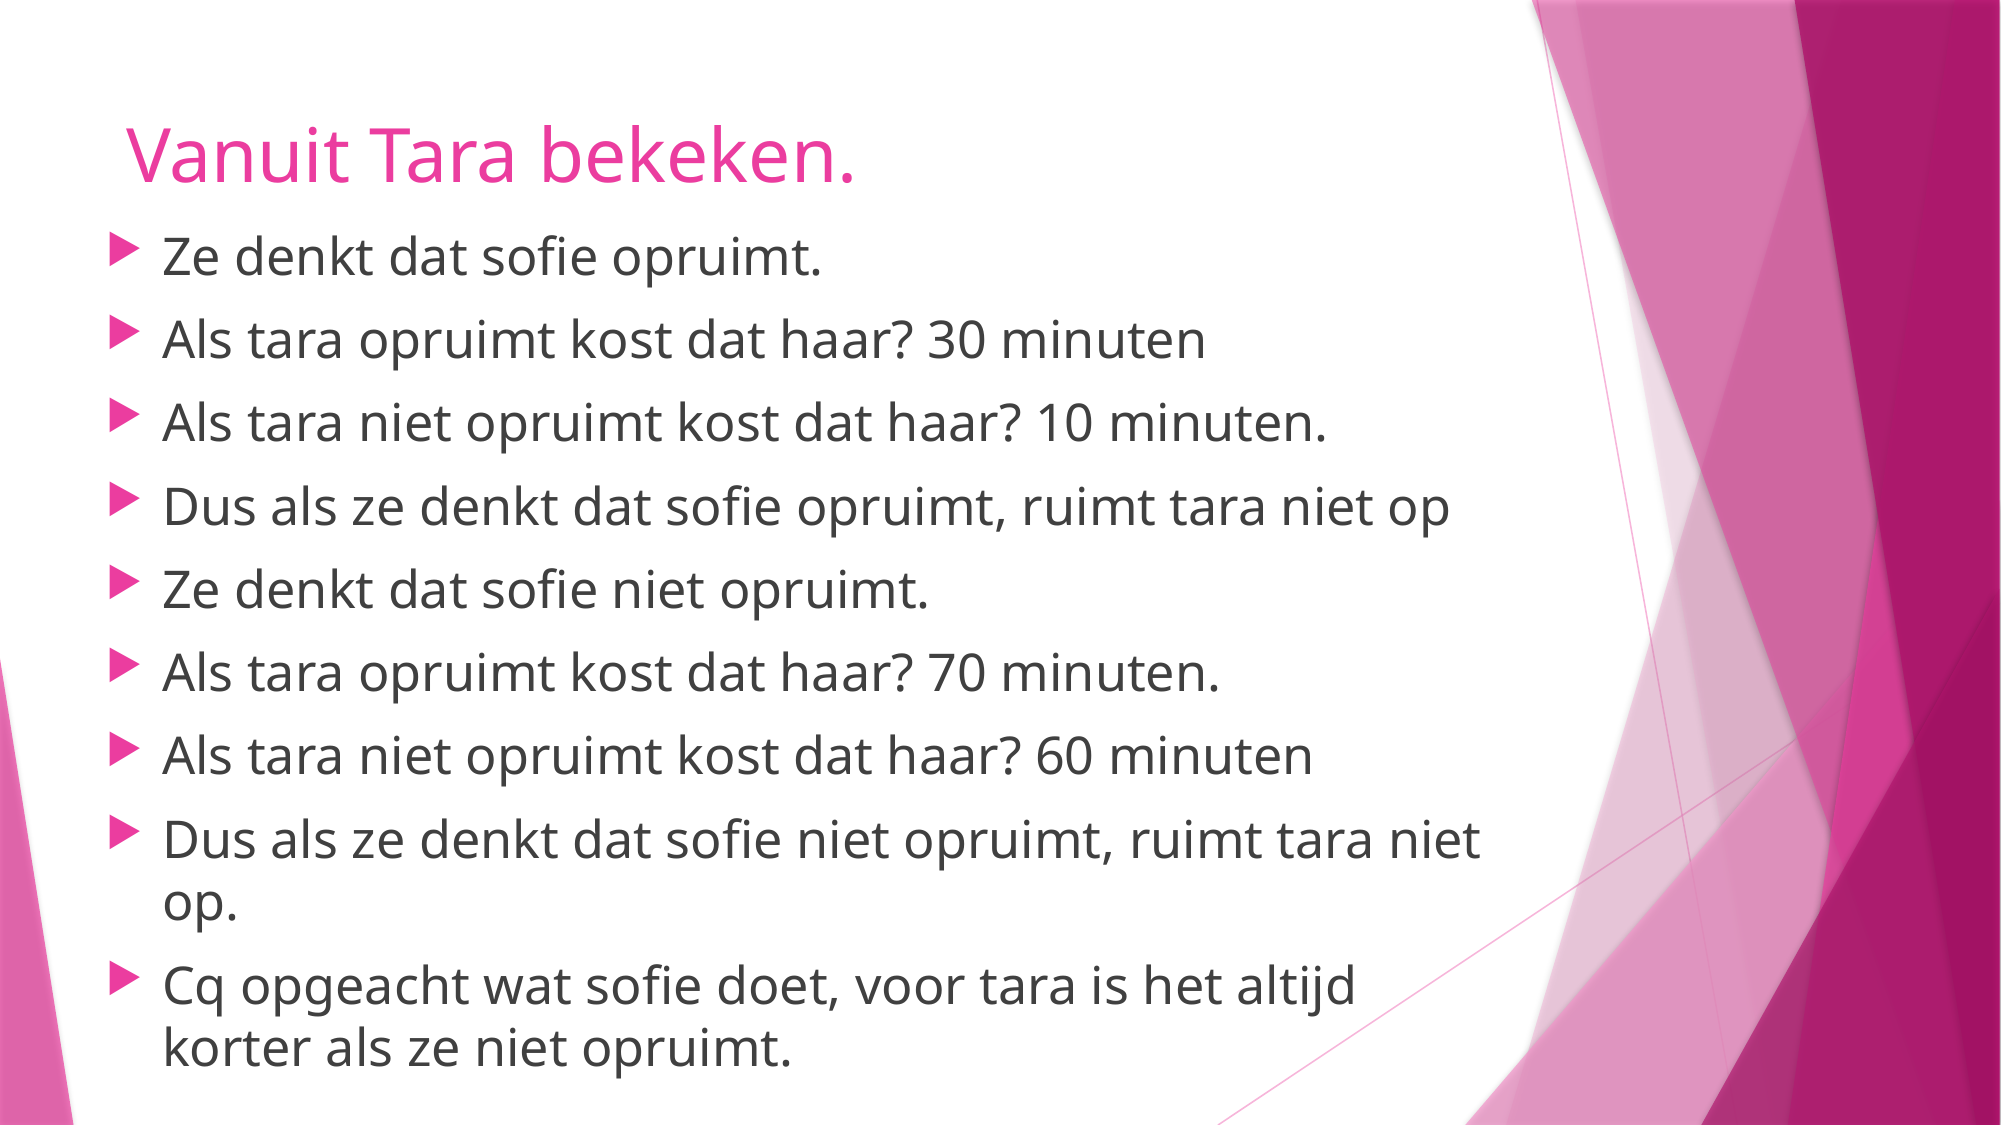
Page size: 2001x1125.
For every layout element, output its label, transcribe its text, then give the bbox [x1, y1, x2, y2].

title Vanuit Tara bekeken. [111, 99, 1522, 215]
list Ze denkt dat sofie opruimt. Als tara opruimt kost dat haar? 30 minuten Als tara niet opruimt kost dat haar? 10 minuten. Dus als ze denkt dat sofie opruimt, ruimt tara niet op Ze denkt dat sofie niet opruimt. Als tara opruimt kost dat haar? 70 minuten. Als tara niet opruimt kost dat haar? 60 minuten Dus als ze denkt dat sofie niet opruimt, ruimt tara niet op. Cq opgeacht wat sofie doet, voor tara is het altijd korter als ze niet opruimt. [90, 215, 1522, 992]
